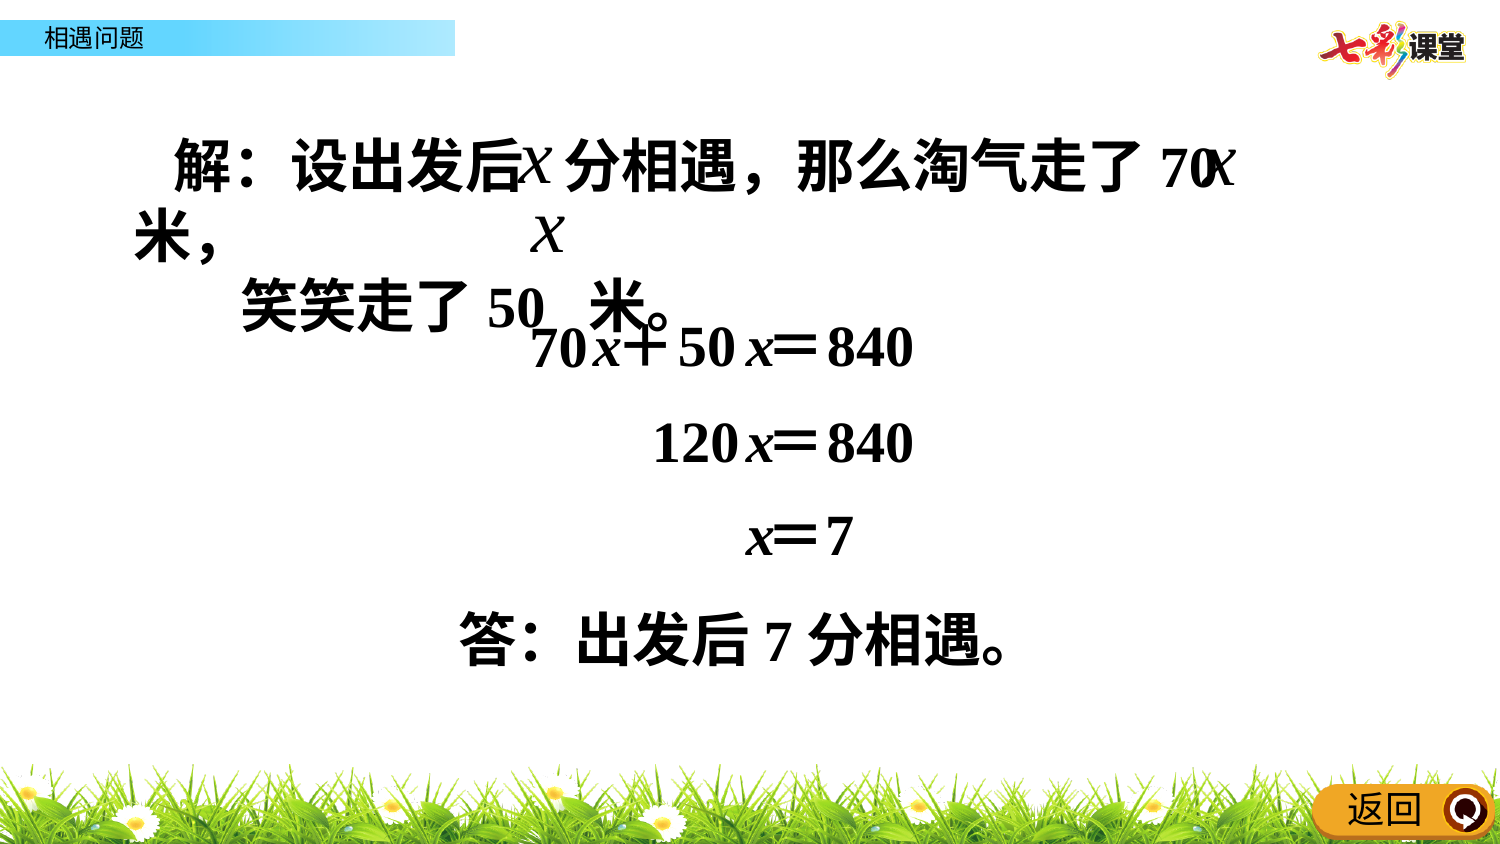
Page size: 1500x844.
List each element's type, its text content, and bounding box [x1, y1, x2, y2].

picture [0, 764, 1500, 844]
picture [1316, 20, 1468, 80]
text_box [651, 402, 916, 477]
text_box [745, 497, 856, 570]
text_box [528, 306, 916, 381]
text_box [118, 121, 1392, 279]
text_box 答：出发后7分相遇。 [403, 595, 1089, 681]
